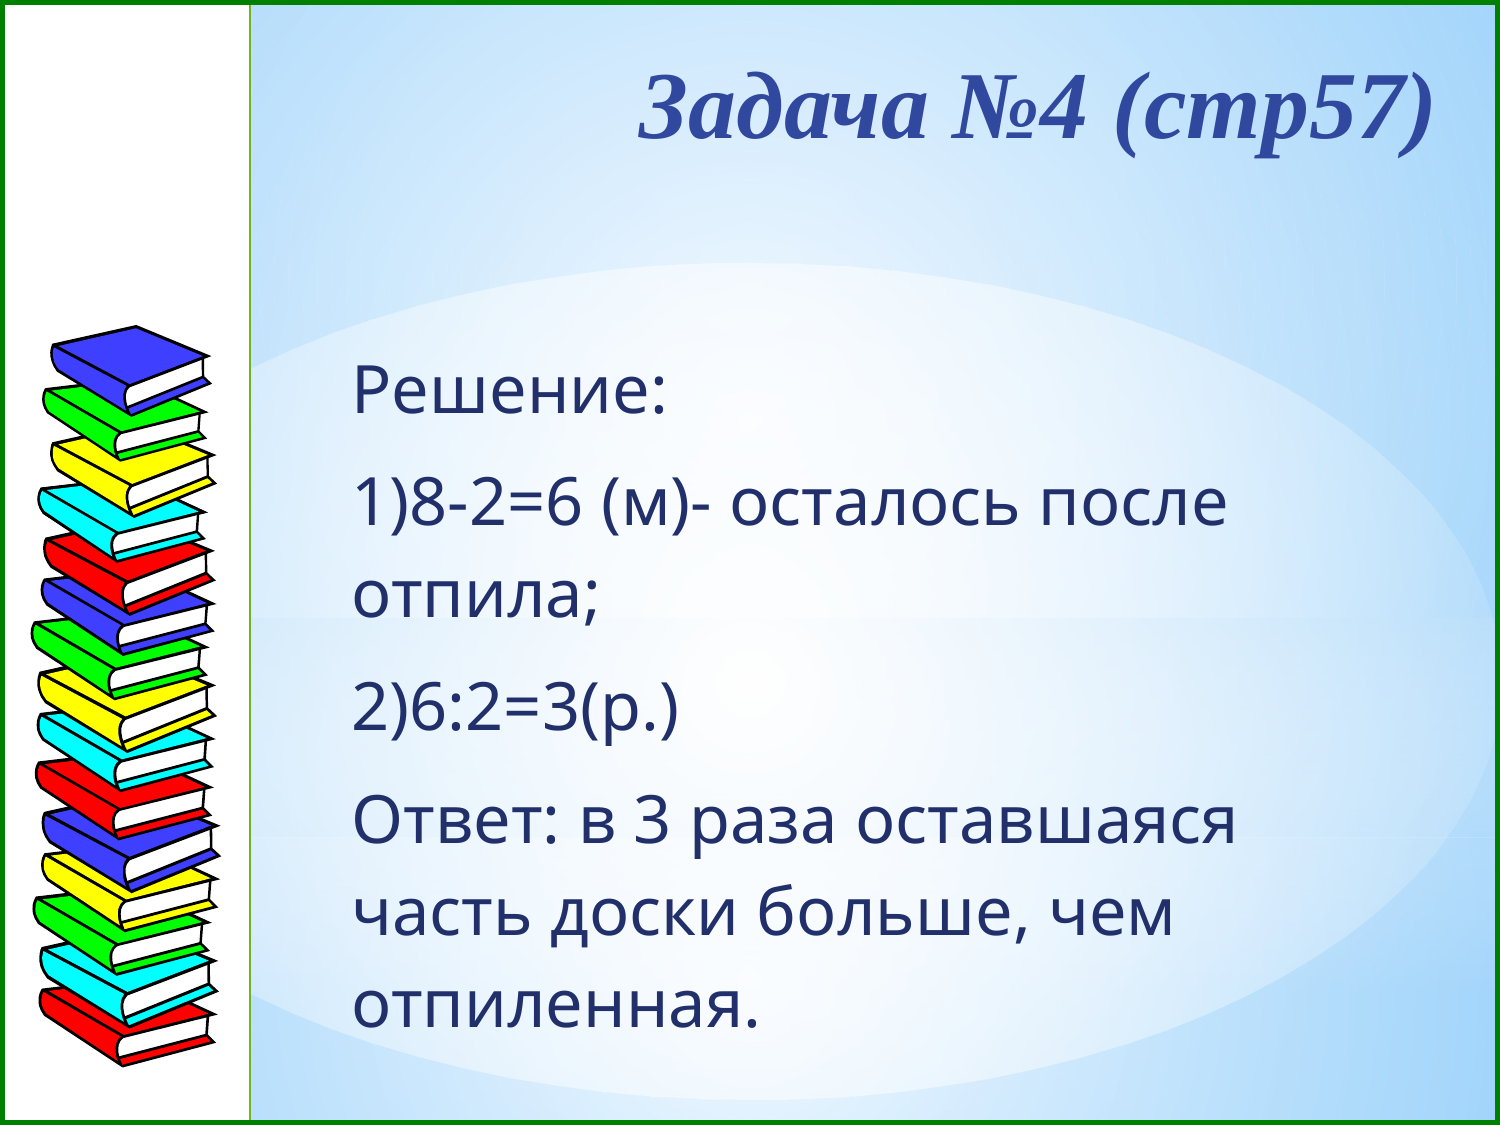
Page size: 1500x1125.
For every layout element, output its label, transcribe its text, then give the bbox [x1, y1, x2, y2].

text_box [0, 0, 1500, 1125]
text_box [24, 324, 222, 1068]
text_box Решение: 1)8-2=6 (м)- осталось после отпила; 2)6:2=3(р.) Ответ: в 3 раза оставшаяся часть доски больше, чем отпиленная. [336, 326, 1376, 1048]
title Задача №4 (стр57) [267, 35, 1477, 247]
